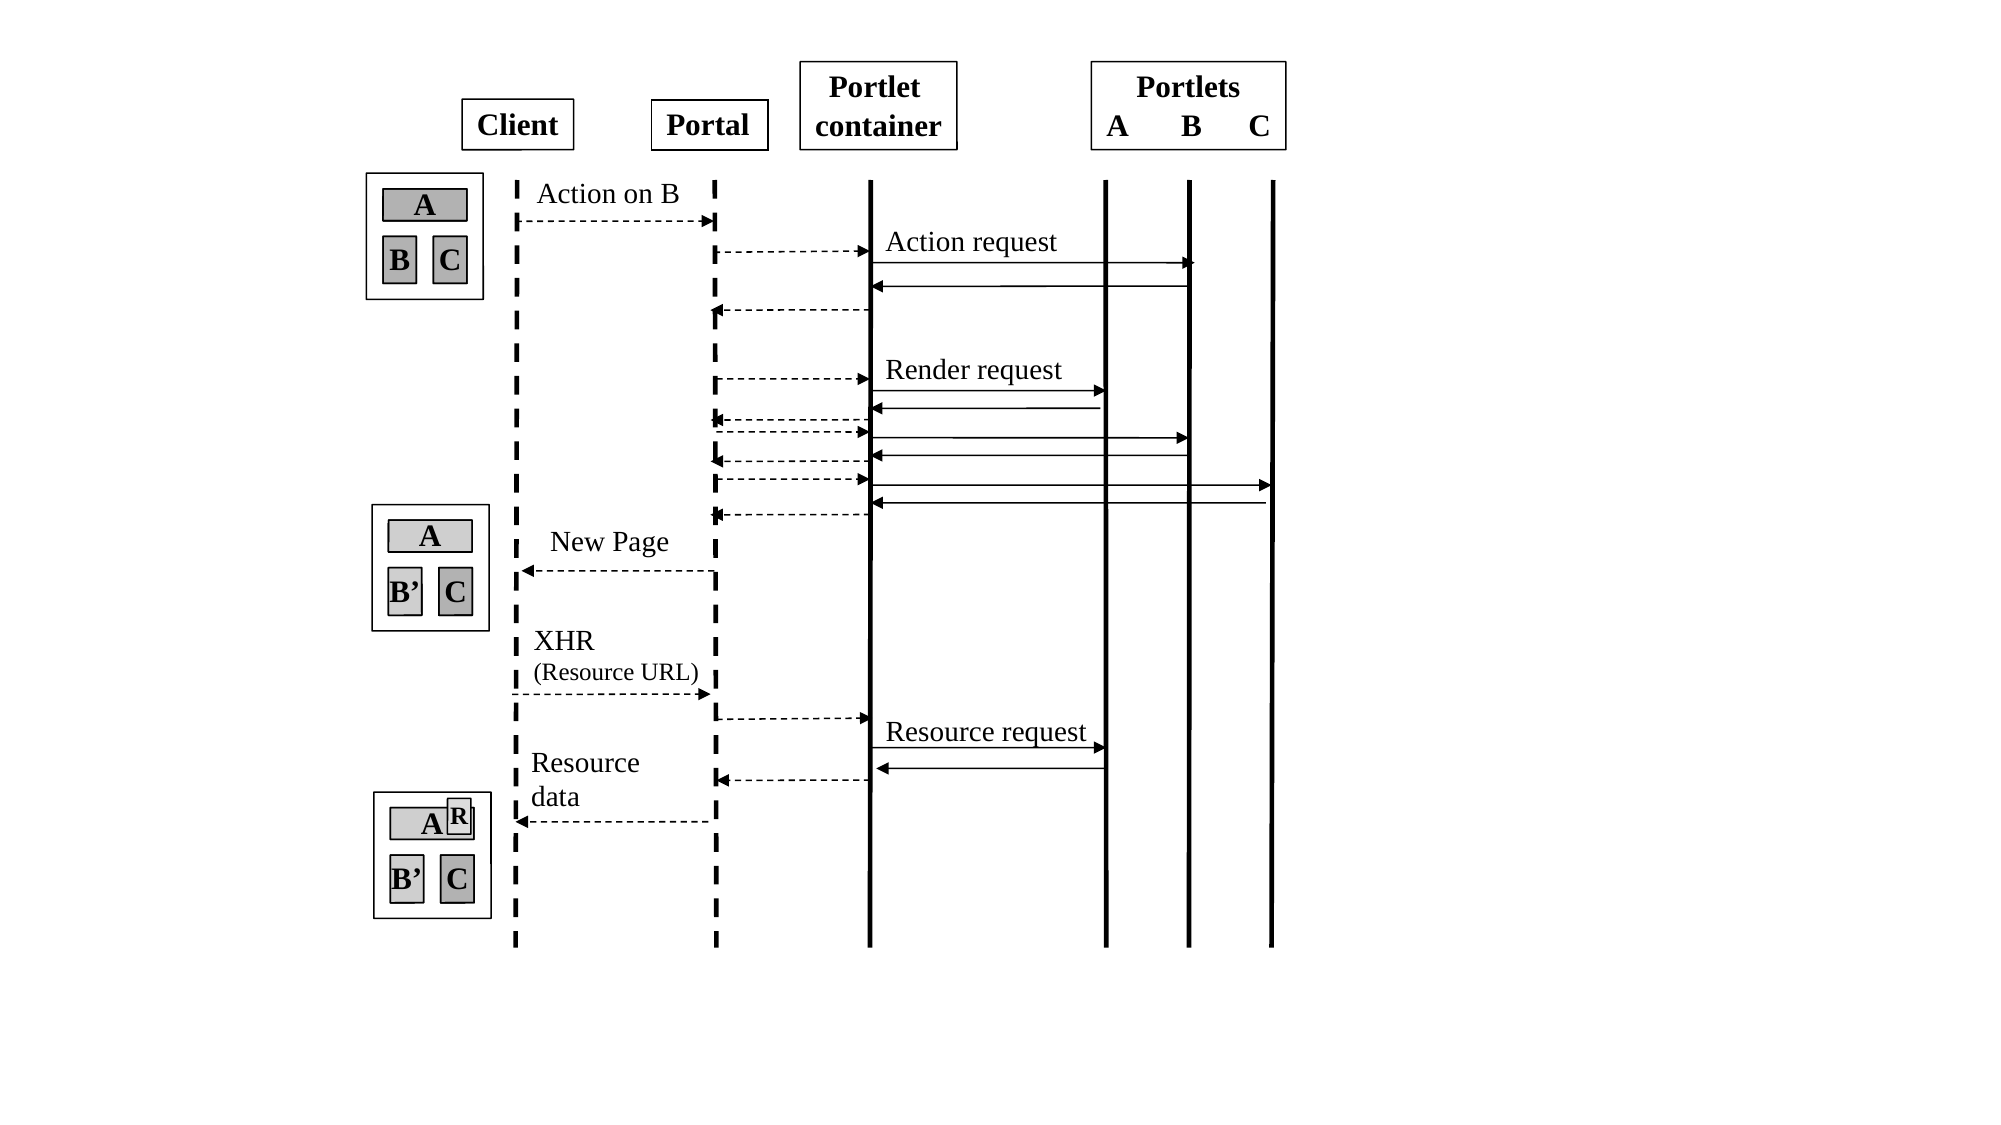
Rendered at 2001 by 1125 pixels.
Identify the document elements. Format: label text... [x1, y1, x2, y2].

text_box [710, 303, 726, 317]
text_box [857, 372, 870, 386]
text_box Portal [651, 99, 769, 150]
text_box [870, 478, 1272, 492]
text_box [710, 455, 726, 468]
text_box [373, 792, 492, 919]
text_box Action on B [521, 169, 696, 219]
text_box [870, 449, 1190, 462]
text_box [870, 280, 1190, 293]
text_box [433, 236, 467, 284]
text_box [388, 520, 472, 552]
text_box Action request [870, 217, 1073, 266]
text_box Render request [870, 345, 1078, 394]
text_box [366, 173, 484, 300]
text_box XHR (Resource URL) [518, 616, 715, 694]
text_box [876, 762, 1107, 775]
text_box [372, 504, 490, 631]
text_box [701, 214, 715, 228]
text_box [870, 431, 1190, 444]
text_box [382, 236, 417, 284]
text_box [515, 821, 531, 829]
text_box [710, 413, 726, 427]
text_box [1078, 384, 1107, 397]
text_box [857, 425, 871, 439]
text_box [388, 567, 422, 616]
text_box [438, 567, 473, 616]
text_box [859, 711, 873, 725]
text_box [698, 694, 711, 701]
text_box Portlets A B C [1091, 61, 1286, 150]
text_box [710, 508, 726, 521]
text_box [870, 496, 1266, 510]
text_box [870, 402, 1101, 415]
text_box Resource data [516, 738, 656, 821]
text_box Portlet container [800, 61, 957, 150]
text_box [857, 244, 870, 258]
text_box [1073, 256, 1195, 269]
text_box [716, 774, 737, 787]
text_box [857, 472, 871, 486]
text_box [382, 188, 467, 221]
text_box Resource request [870, 707, 1103, 756]
text_box Client [462, 99, 574, 150]
text_box New Page [535, 517, 685, 566]
text_box [521, 564, 537, 578]
